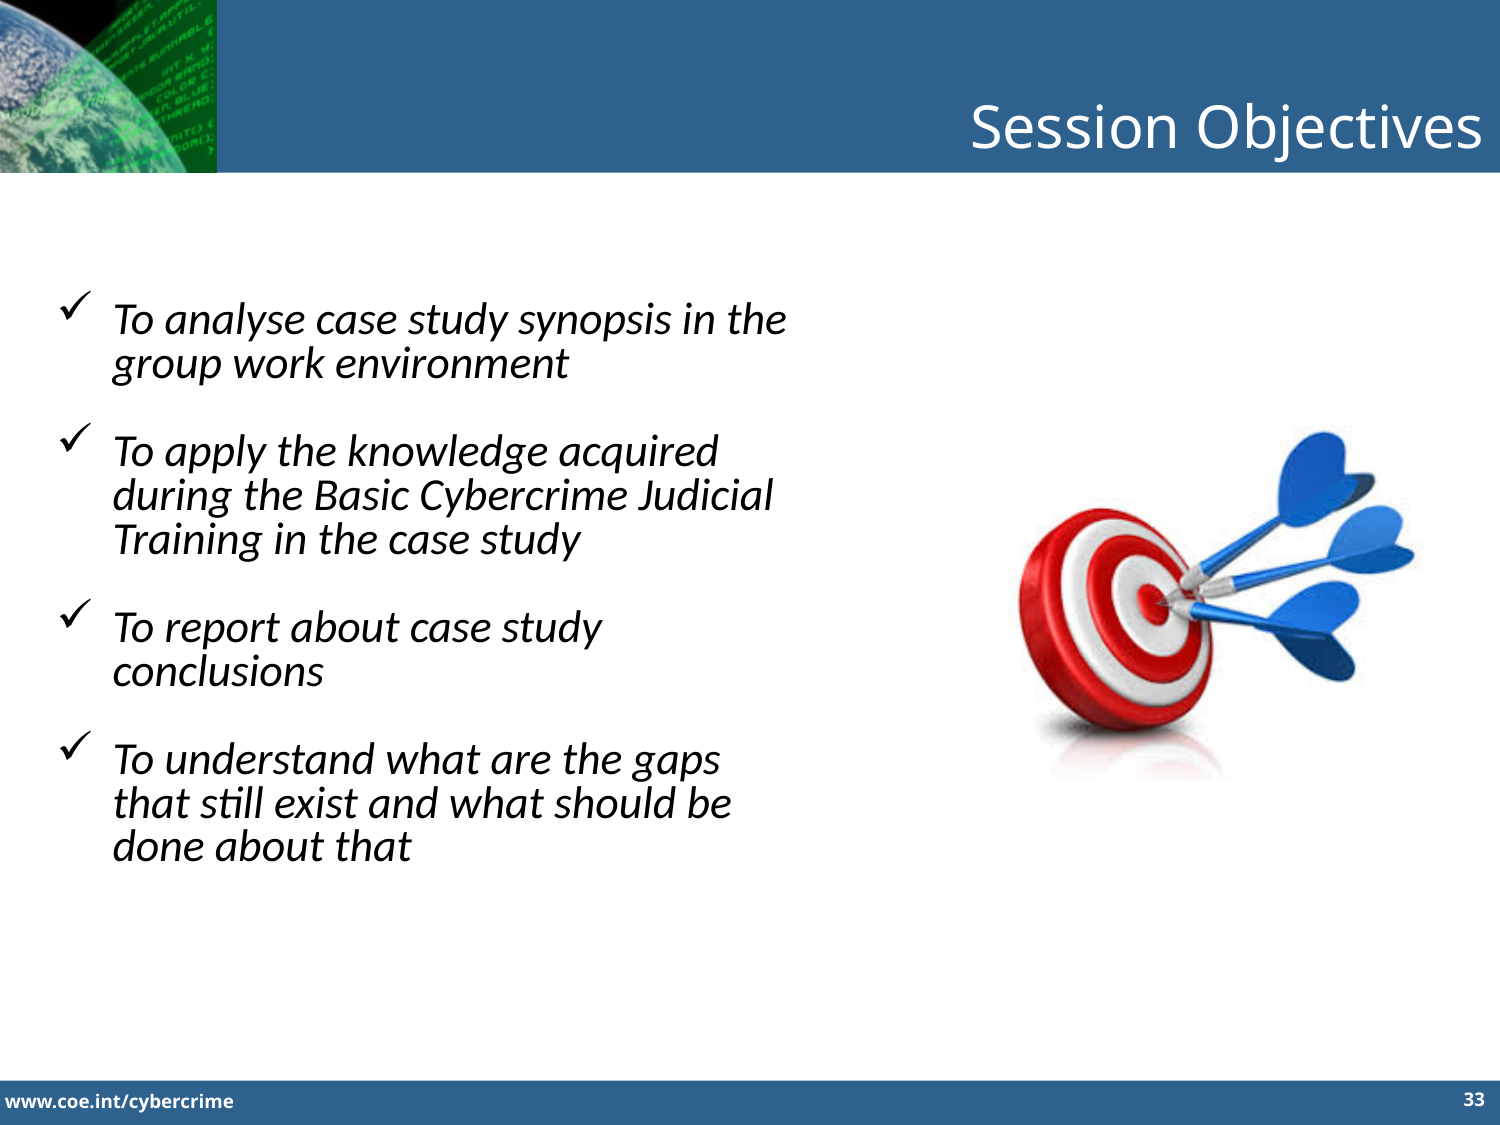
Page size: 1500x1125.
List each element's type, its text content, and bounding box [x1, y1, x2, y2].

picture [979, 426, 1440, 780]
slide_number 33 [1162, 1080, 1500, 1125]
list Session Objectives [461, 0, 1500, 170]
text_box To analyse case study synopsis in the group work environment To apply the knowledge acquired during the Basic Cybercrime Judicial Training in the case study To report about case study conclusions To understand what are the gaps that still exist and what should be done about that [41, 292, 809, 879]
picture [0, 0, 217, 173]
